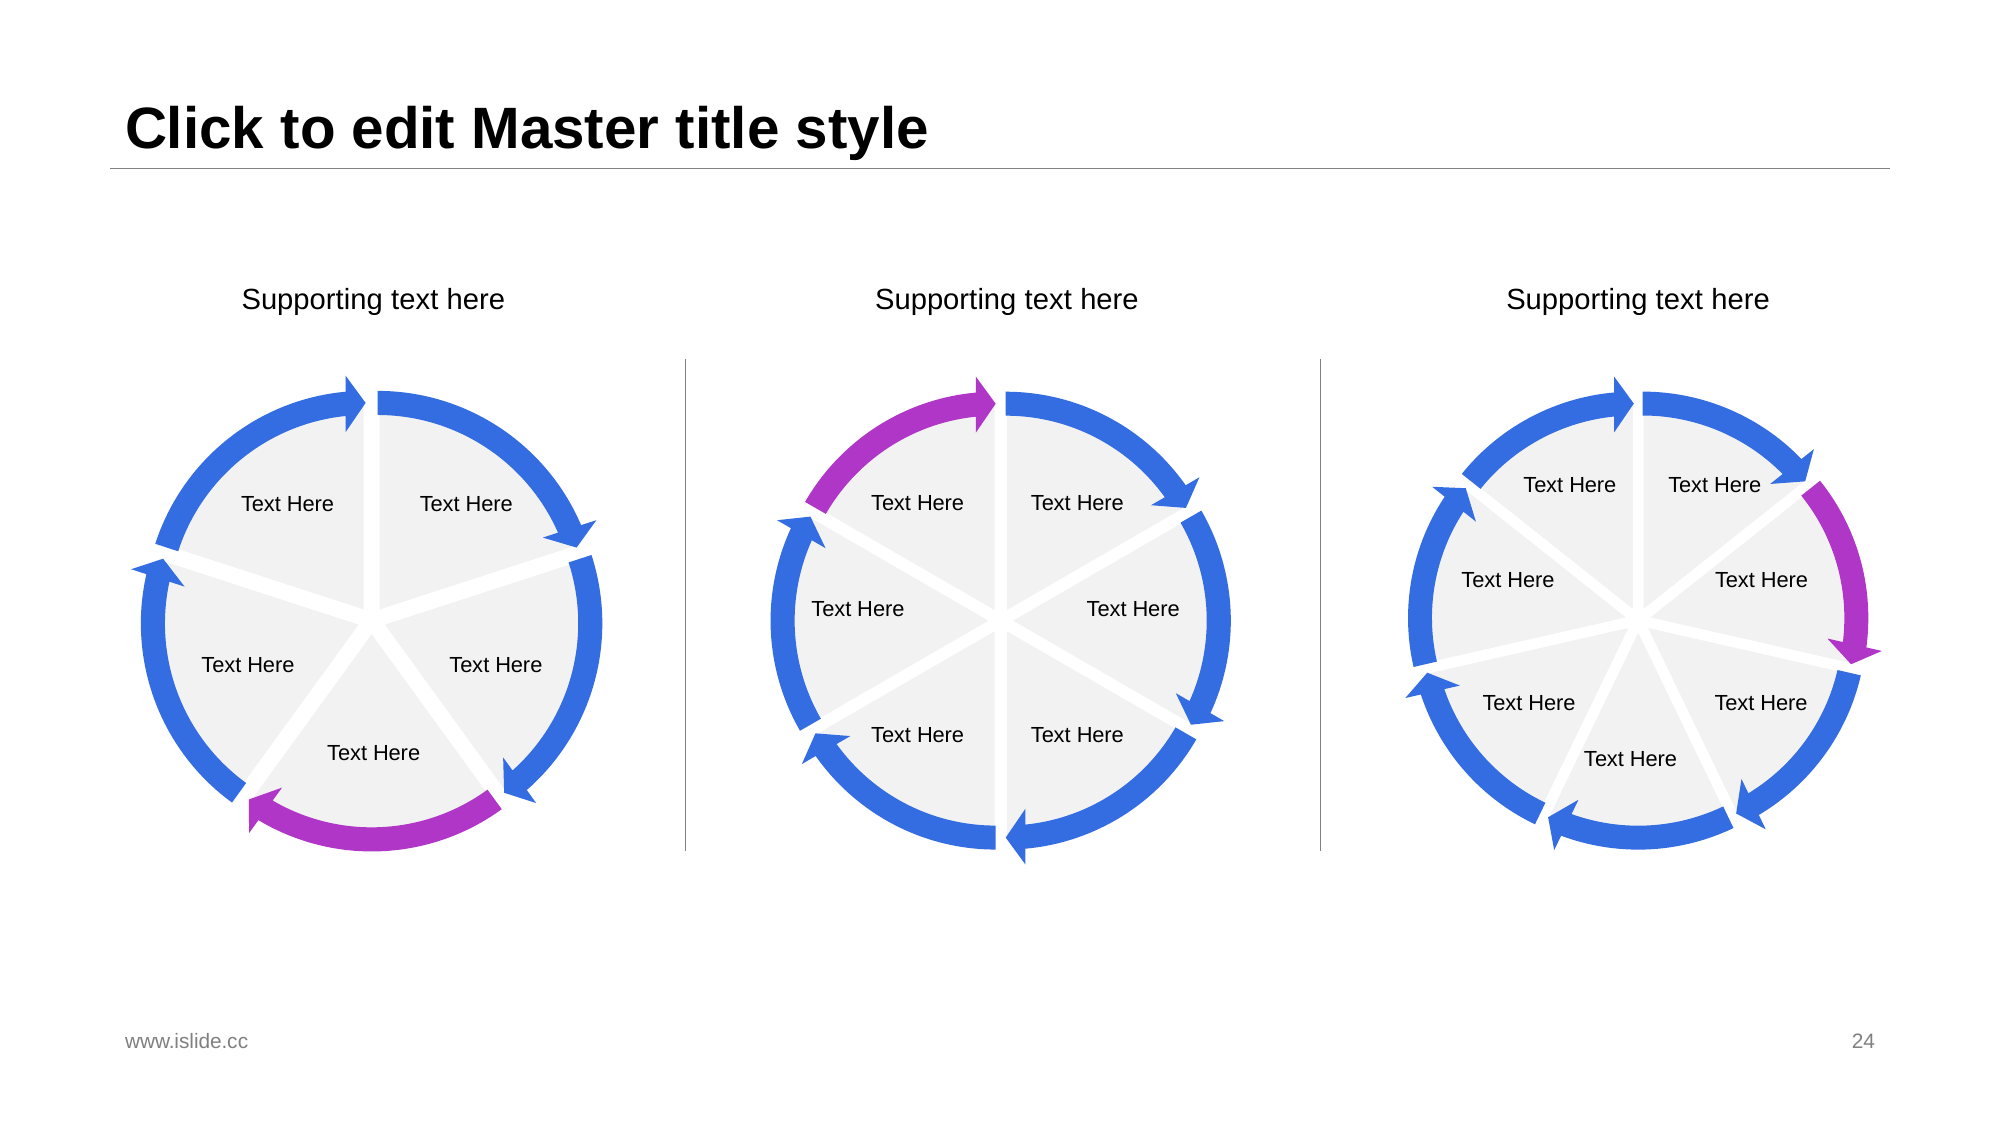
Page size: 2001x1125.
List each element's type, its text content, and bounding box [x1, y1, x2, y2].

slide_number 24 [1412, 1023, 1890, 1058]
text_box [126, 265, 1885, 866]
footer www.islide.cc [109, 1023, 790, 1058]
title Click to edit Master title style [109, 0, 1890, 169]
